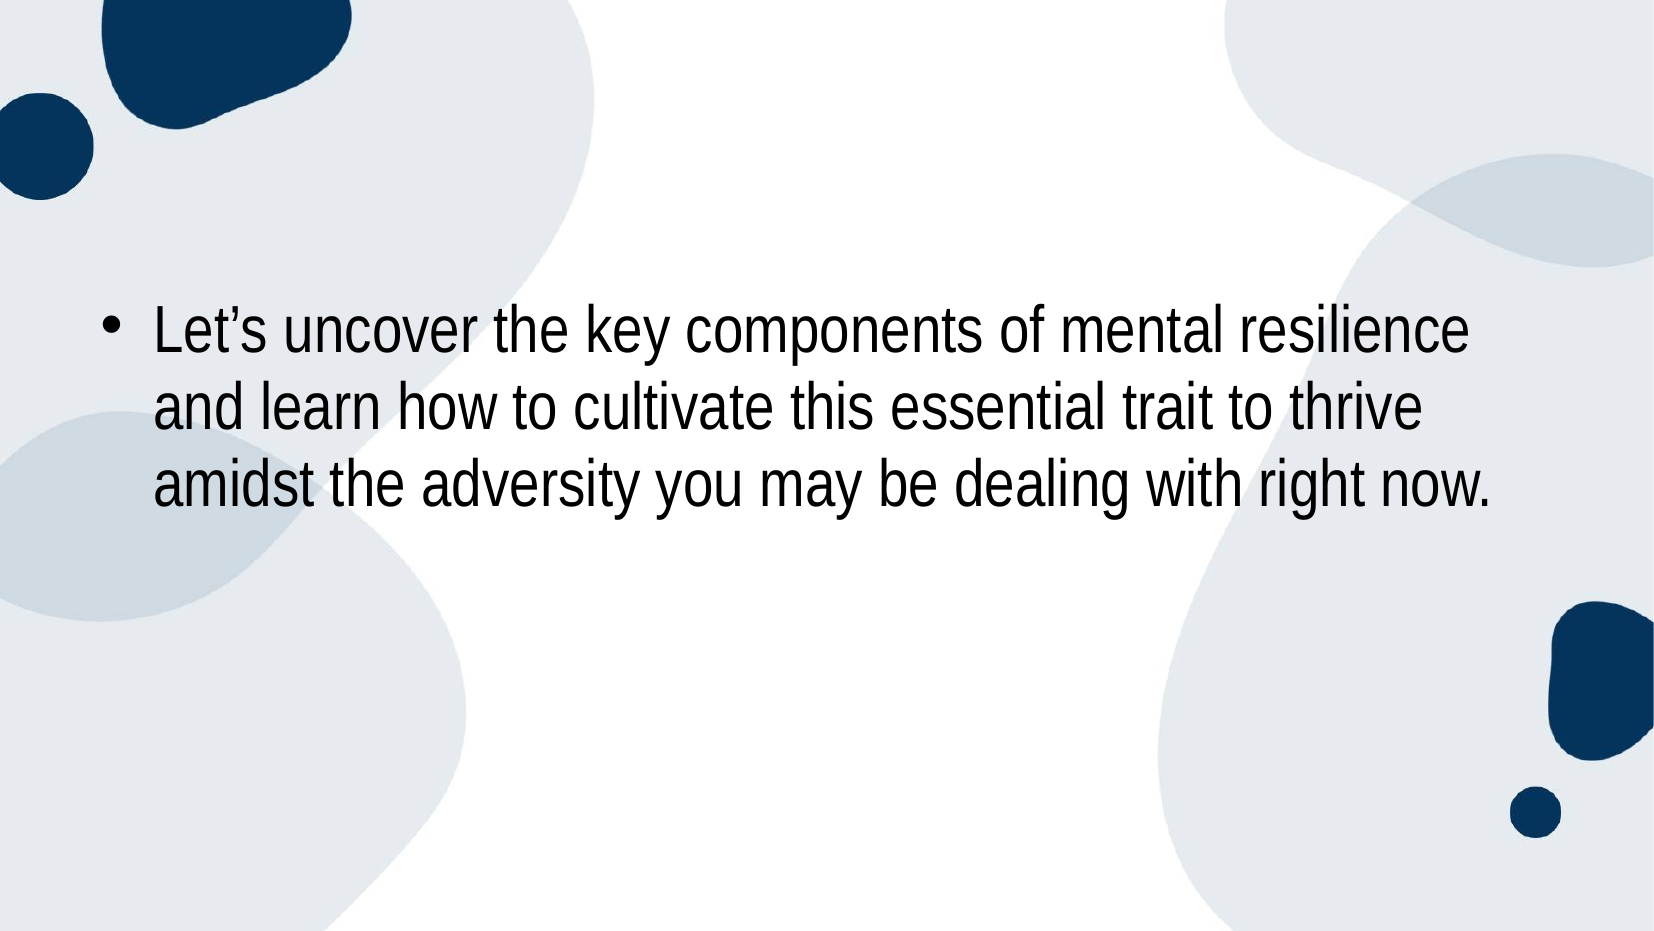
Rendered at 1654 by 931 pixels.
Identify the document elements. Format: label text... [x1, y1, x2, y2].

list Let’s uncover the key components of mental resilience and learn how to cultivate this essential trait to thrive amidst the adversity you may be dealing with right now. [82, 290, 1571, 640]
picture [0, 0, 1654, 931]
